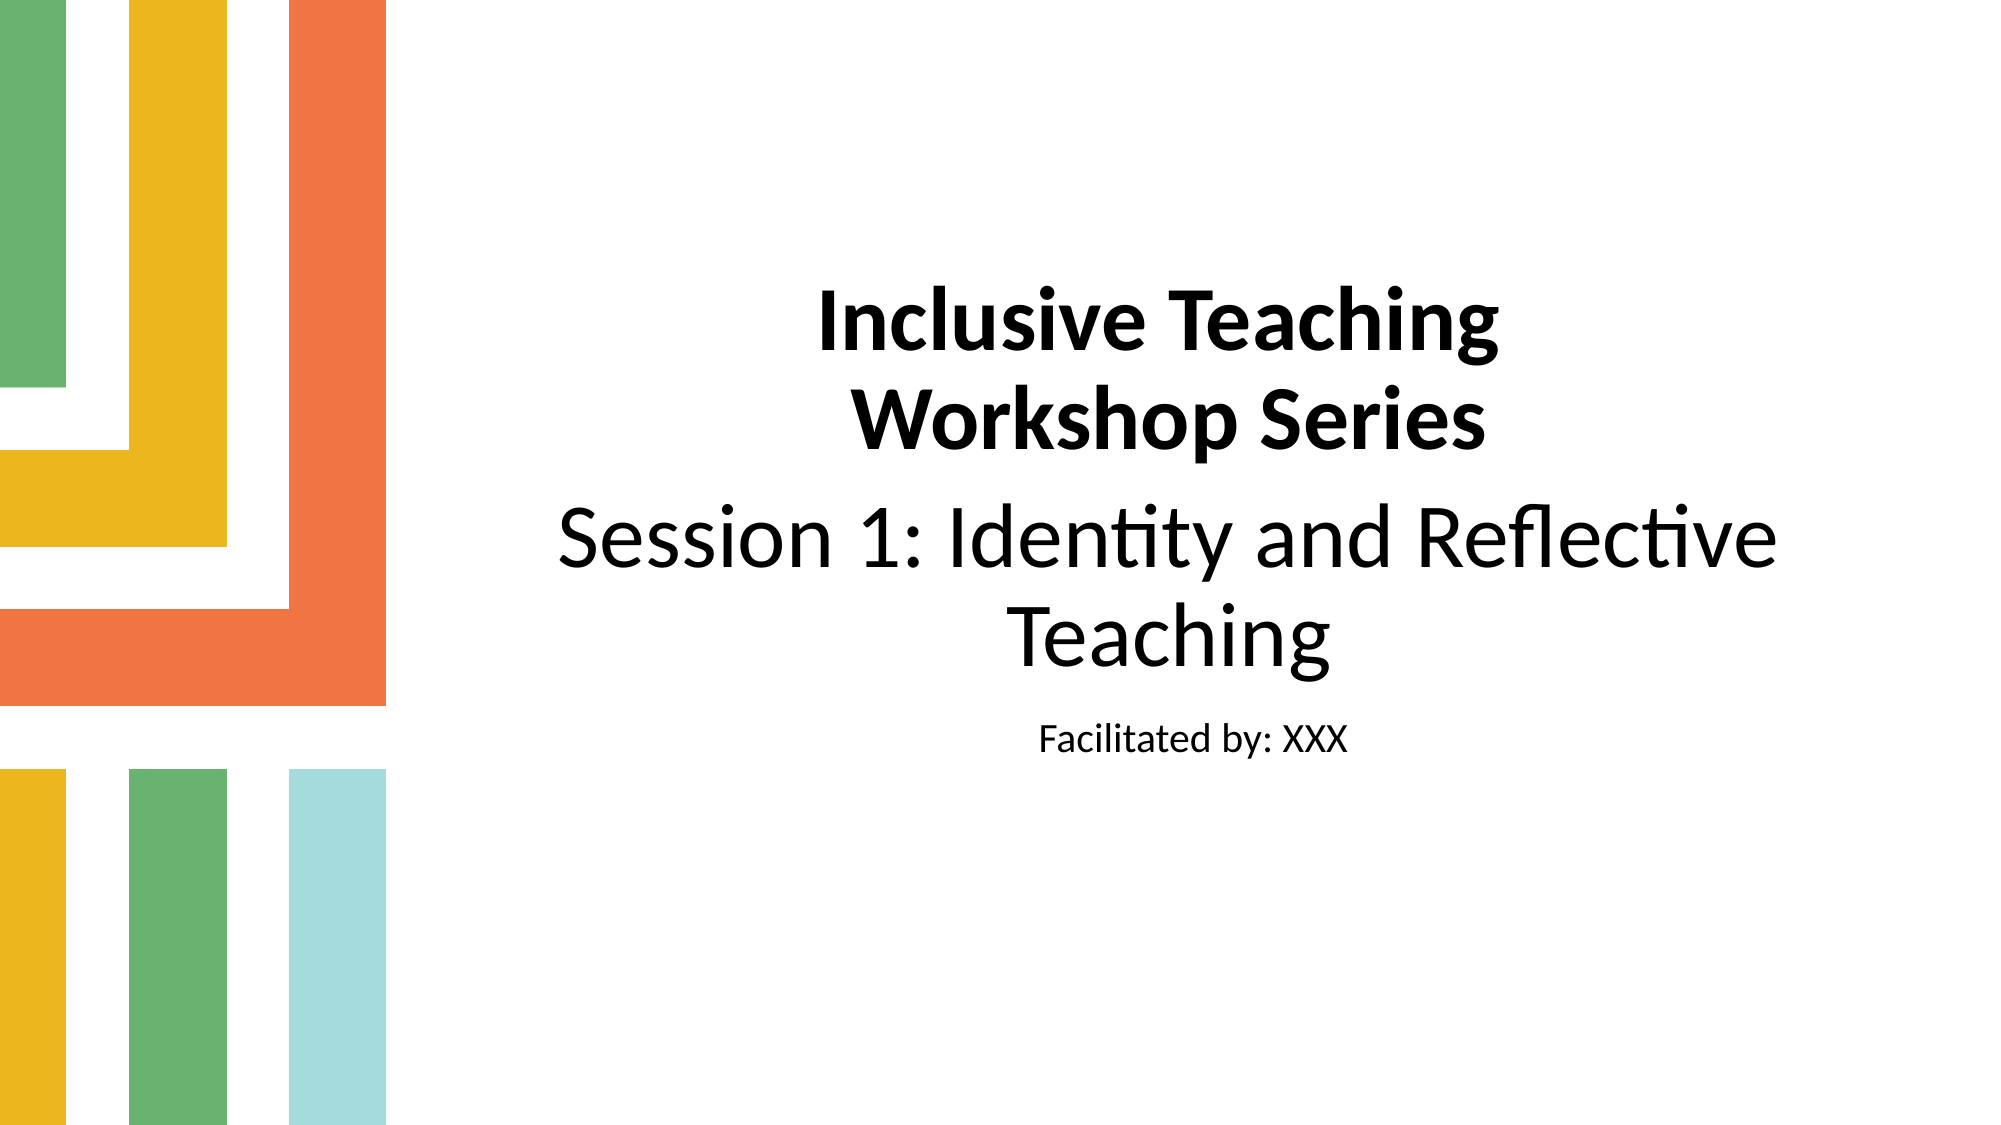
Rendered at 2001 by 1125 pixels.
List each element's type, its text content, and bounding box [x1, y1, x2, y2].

text_box Facilitated by: XXX [392, 703, 2000, 769]
picture [0, 0, 388, 1125]
title Inclusive Teaching Workshop Series [418, 261, 1920, 478]
text_box Session 1: Identity and Reflective Teaching [418, 478, 1920, 697]
